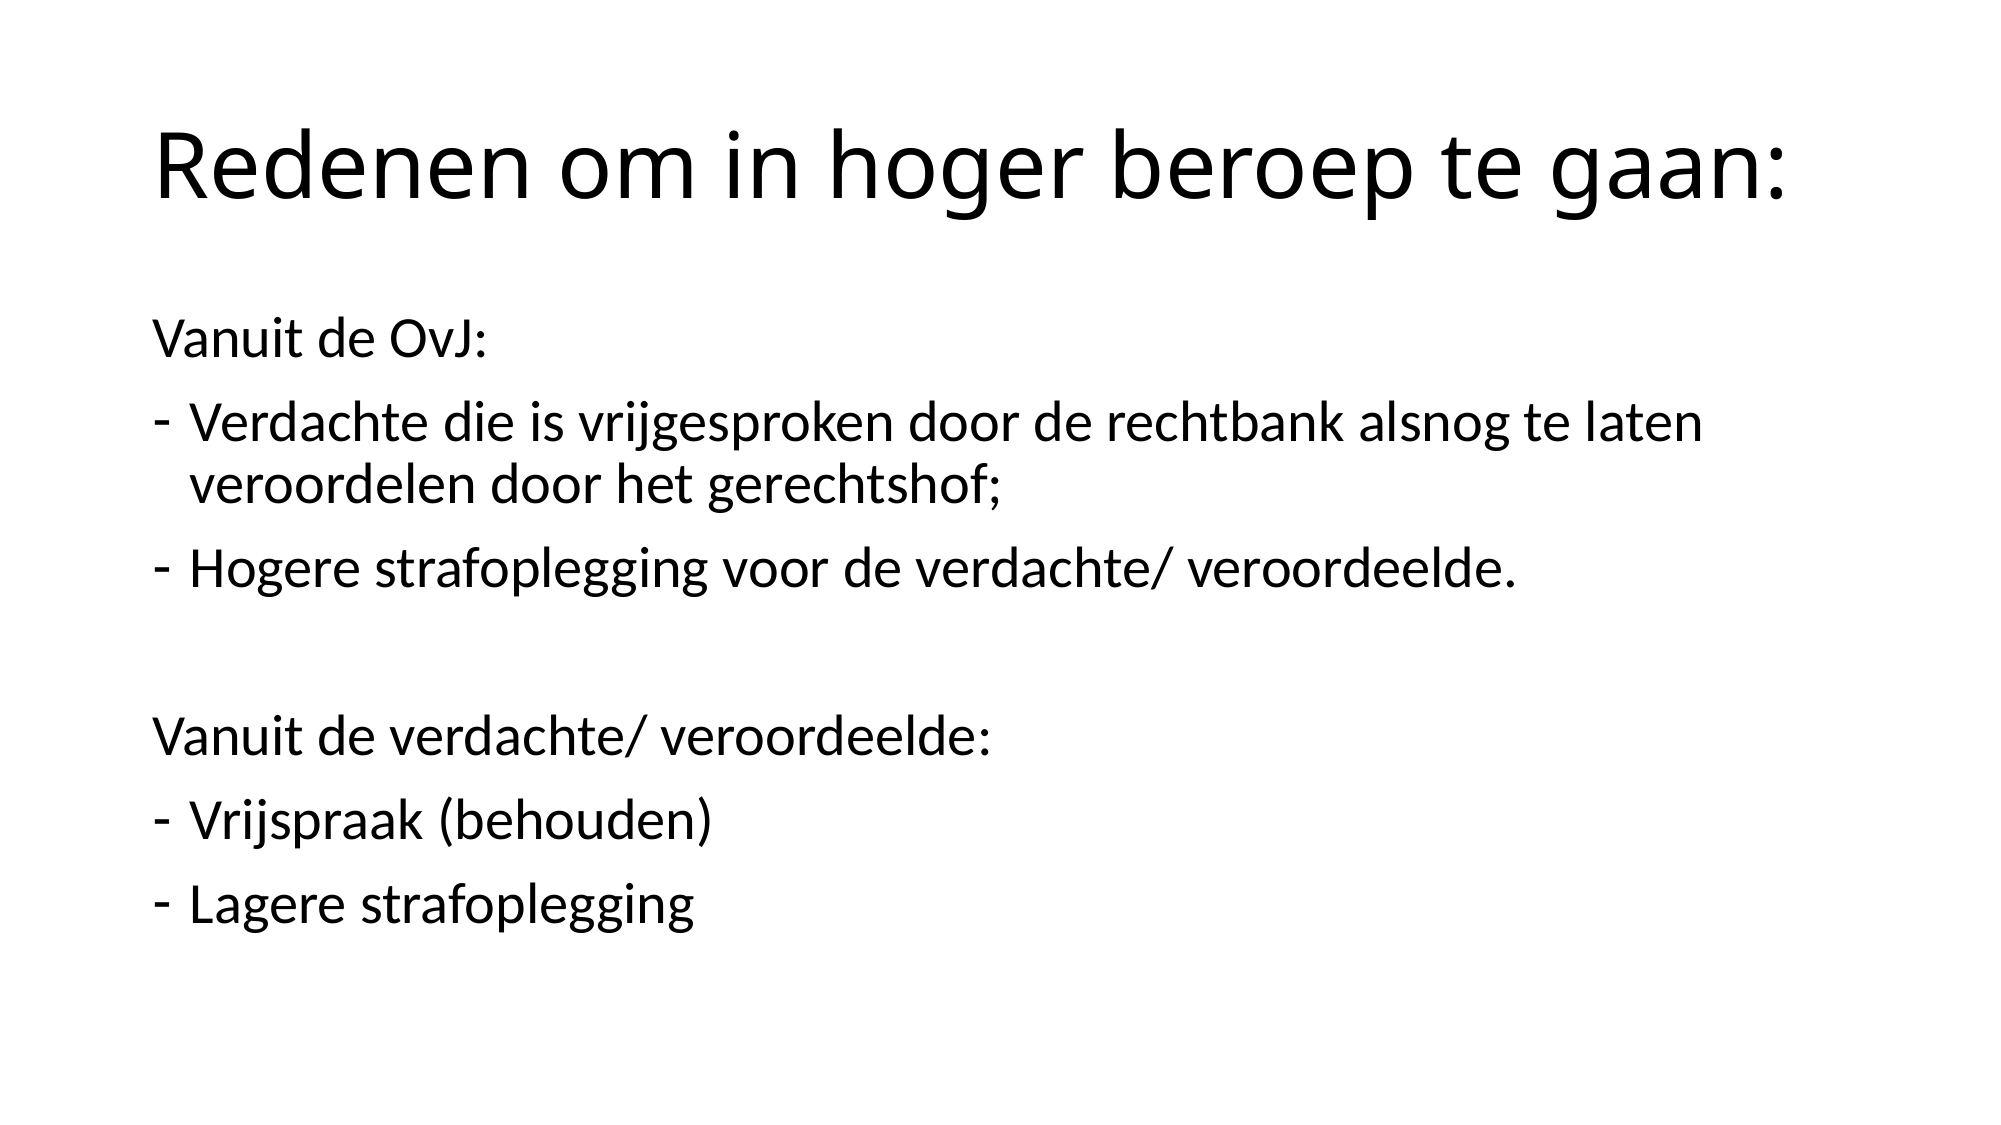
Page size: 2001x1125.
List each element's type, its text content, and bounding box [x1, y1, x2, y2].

list Vanuit de OvJ: Verdachte die is vrijgesproken door de rechtbank alsnog te laten veroordelen door het gerechtshof; Hogere strafoplegging voor de verdachte/ veroordeelde. Vanuit de verdachte/ veroordeelde: Vrijspraak (behouden) Lagere strafoplegging [137, 299, 1863, 1014]
title Redenen om in hoger beroep te gaan: [137, 59, 1863, 278]
